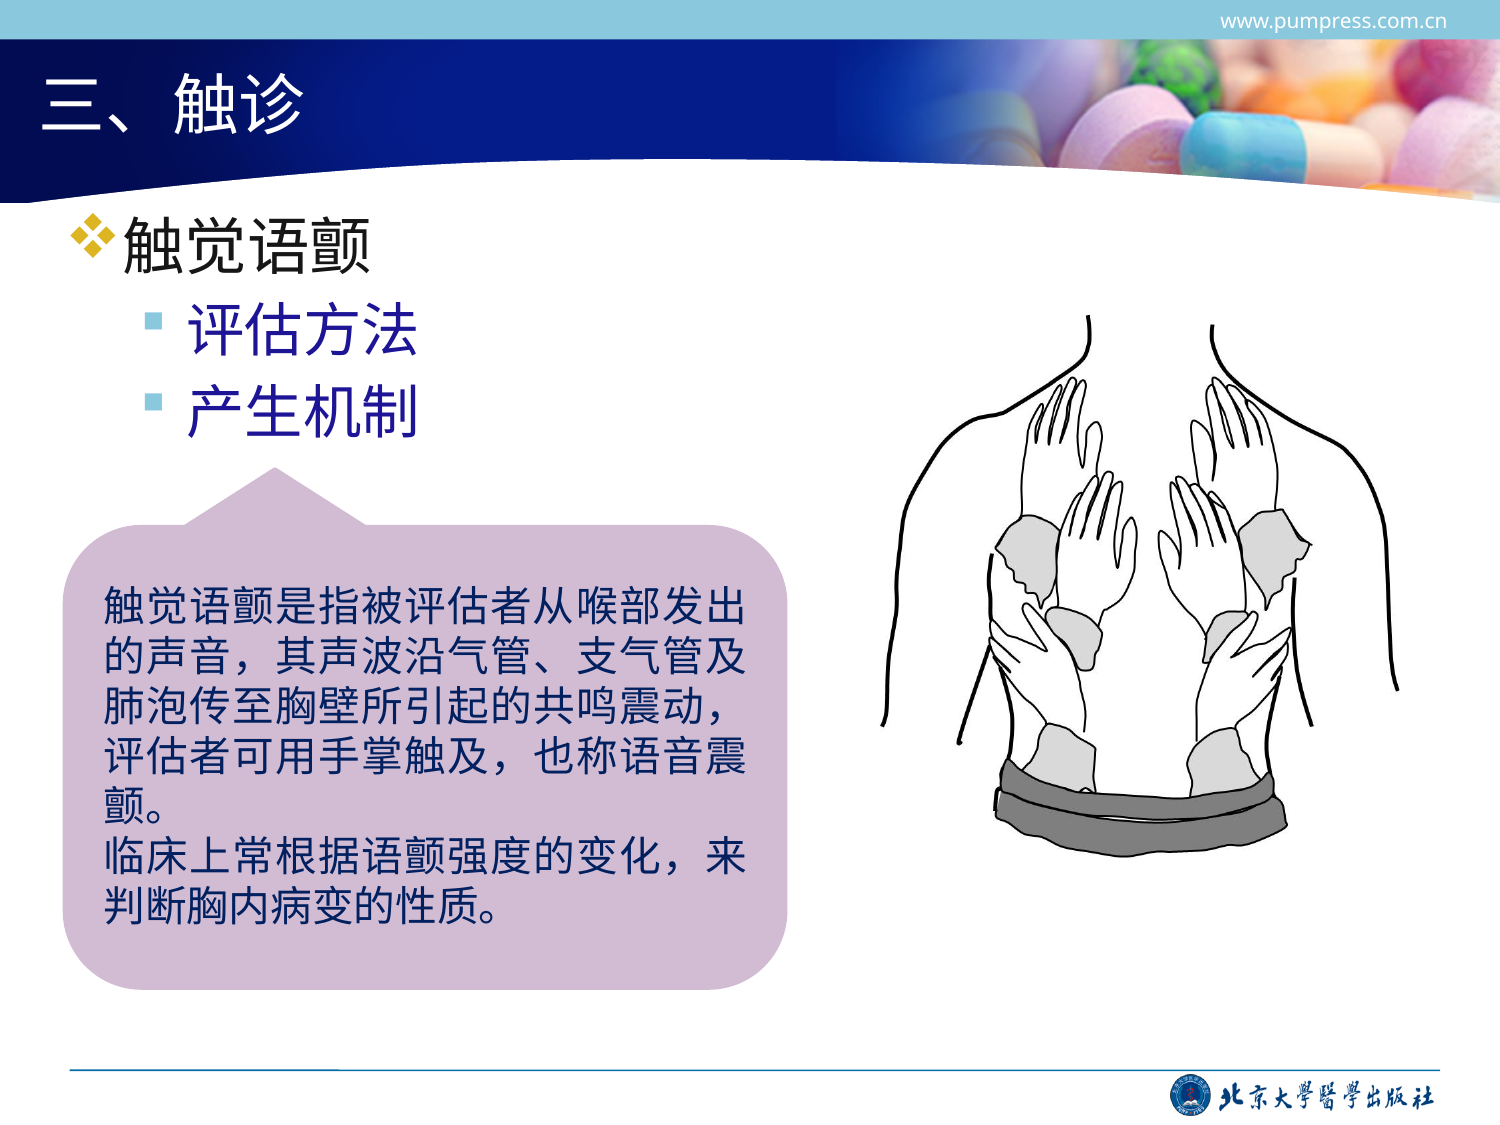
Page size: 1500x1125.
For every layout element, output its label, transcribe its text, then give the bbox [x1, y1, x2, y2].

picture [879, 314, 1400, 859]
list 触觉语颤 评估方法 产生机制 [50, 199, 1463, 1025]
text_box [62, 467, 788, 990]
picture [1170, 1074, 1436, 1118]
slide_number www.pumpress.com.cn [1024, 0, 1463, 38]
picture [0, 40, 1500, 203]
title 三、触诊 [23, 56, 1349, 149]
text_box 触觉语颤是指被评估者从喉部发出的声音，其声波沿气管、支气管及肺泡传至胸壁所引起的共鸣震动，评估者可用手掌触及，也称语音震颤。 临床上常根据语颤强度的变化，来判断胸内病变的性质。 [88, 571, 762, 937]
